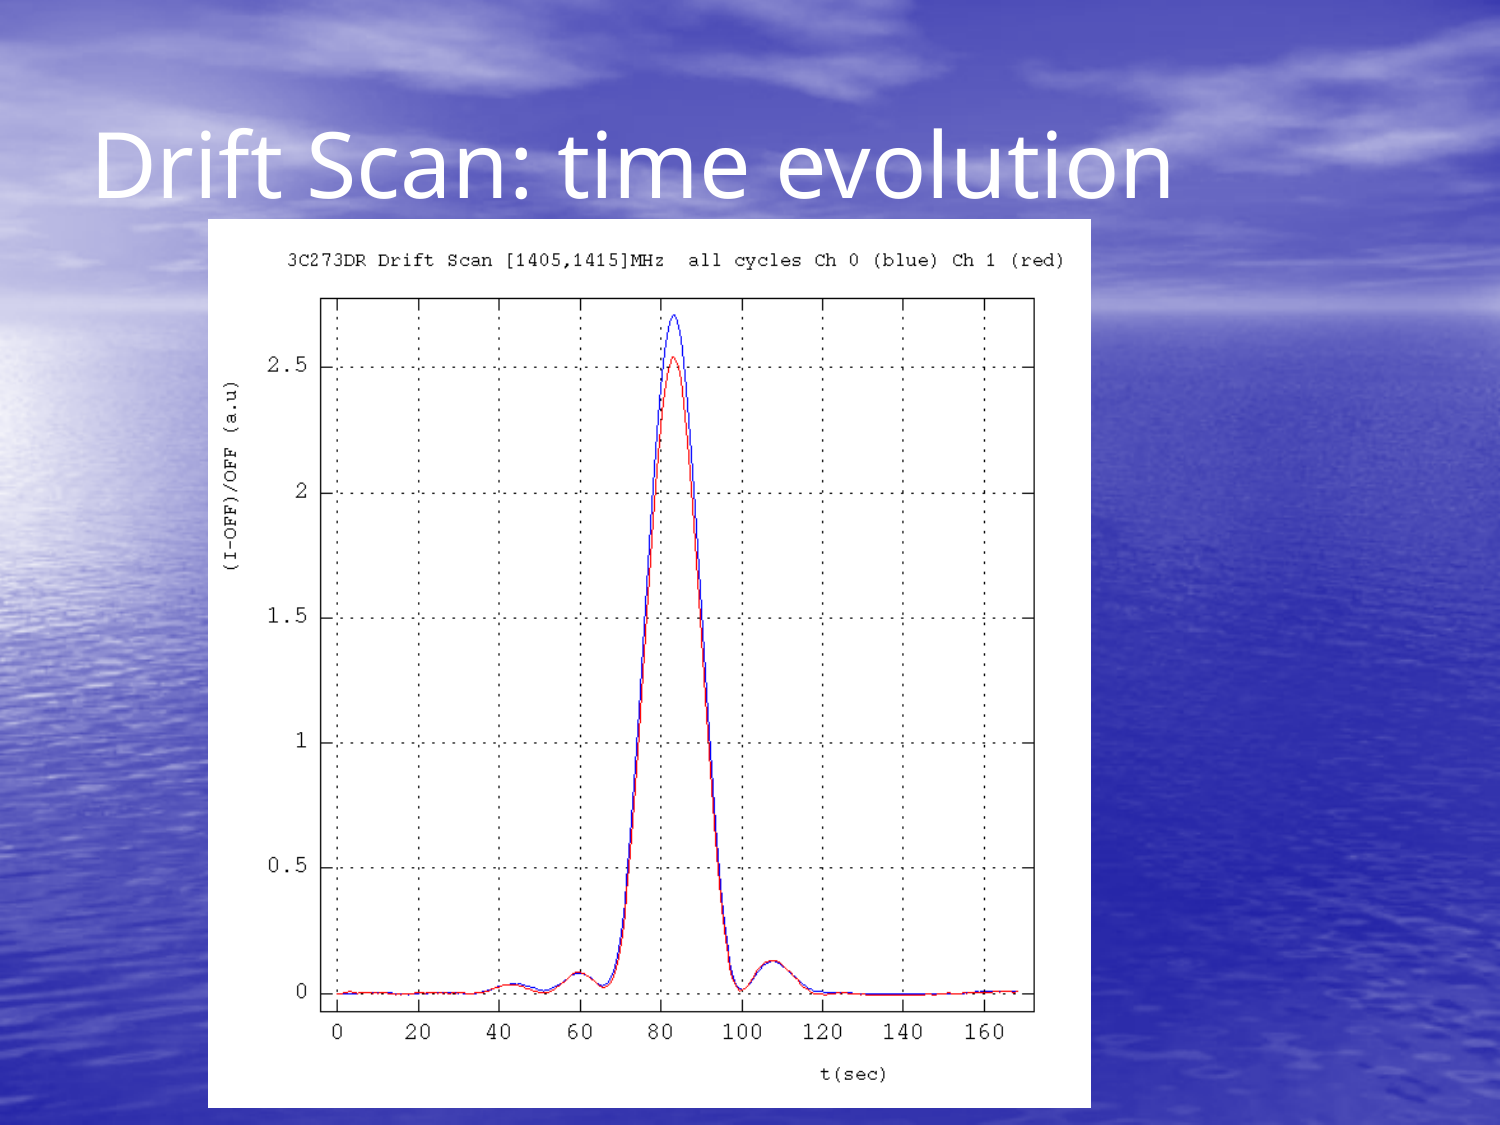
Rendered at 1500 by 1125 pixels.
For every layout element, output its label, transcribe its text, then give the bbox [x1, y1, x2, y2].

picture [208, 219, 1091, 1109]
title Drift Scan: time evolution [74, 47, 1426, 276]
